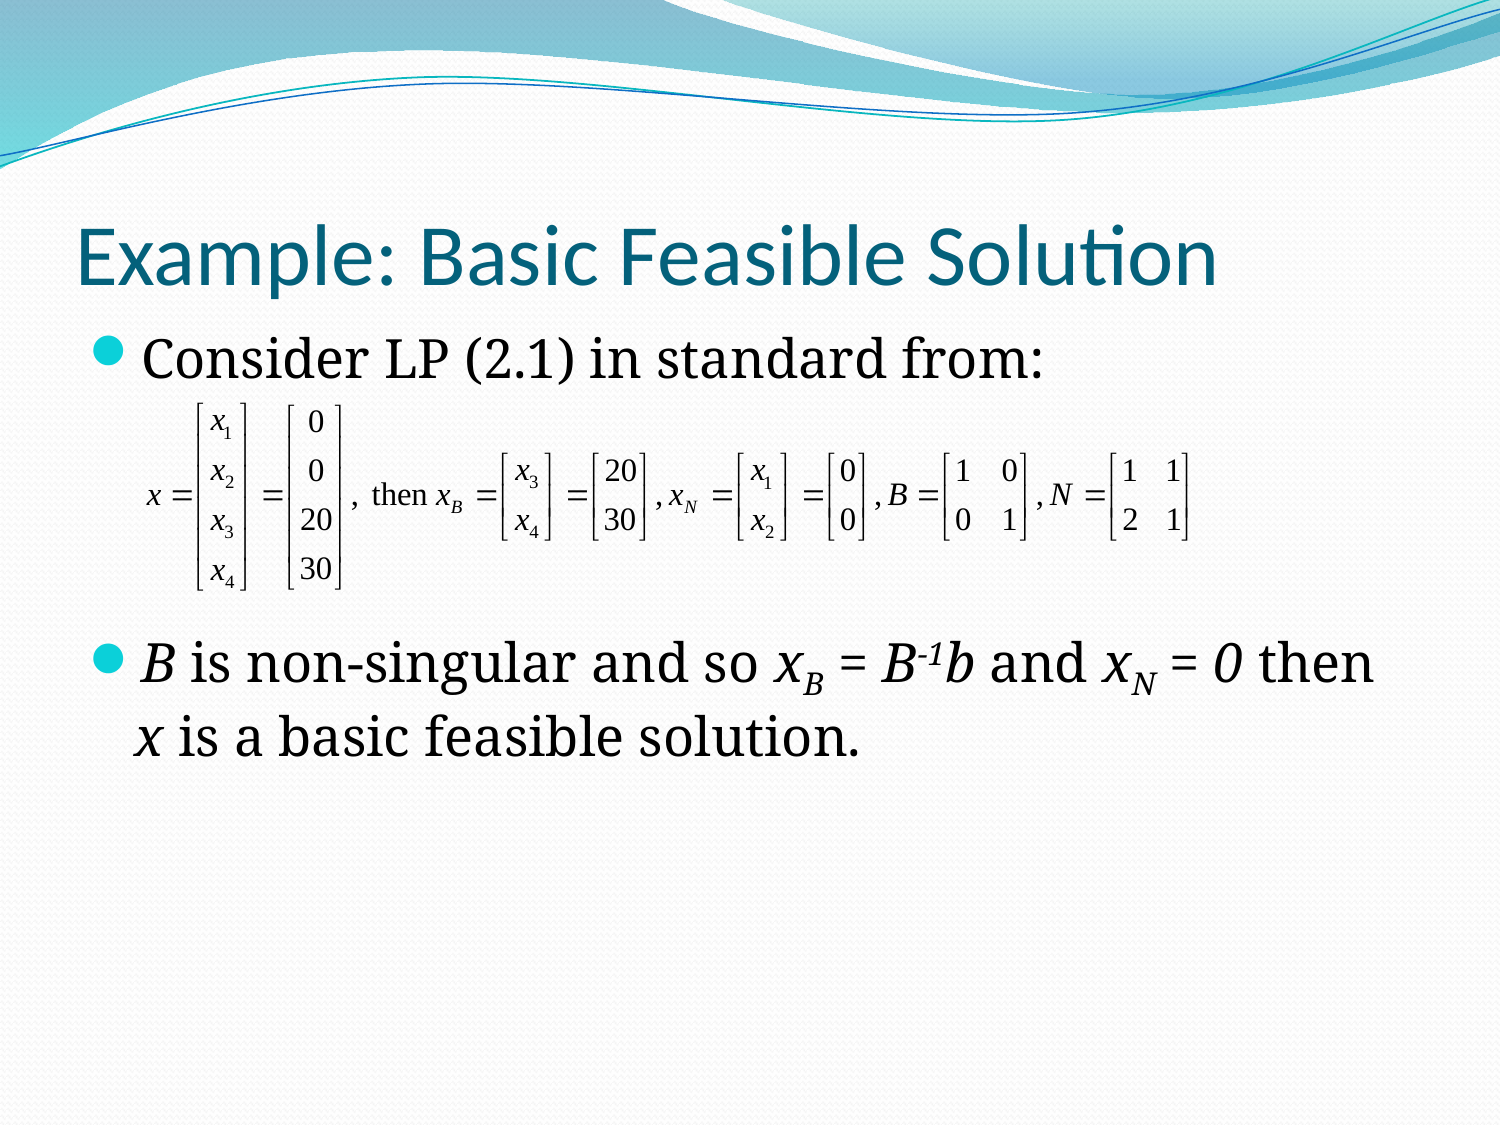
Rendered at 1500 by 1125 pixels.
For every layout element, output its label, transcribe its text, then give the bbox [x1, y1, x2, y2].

title Example: Basic Feasible Solution [75, 115, 1425, 303]
table_cell Yes [134, 398, 1205, 610]
list Consider LP (2.1) in standard from: B is non-singular and so xB = B-1b and xN = 0 then x is a basic feasible solution. [75, 317, 1425, 1038]
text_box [140, 396, 1200, 599]
